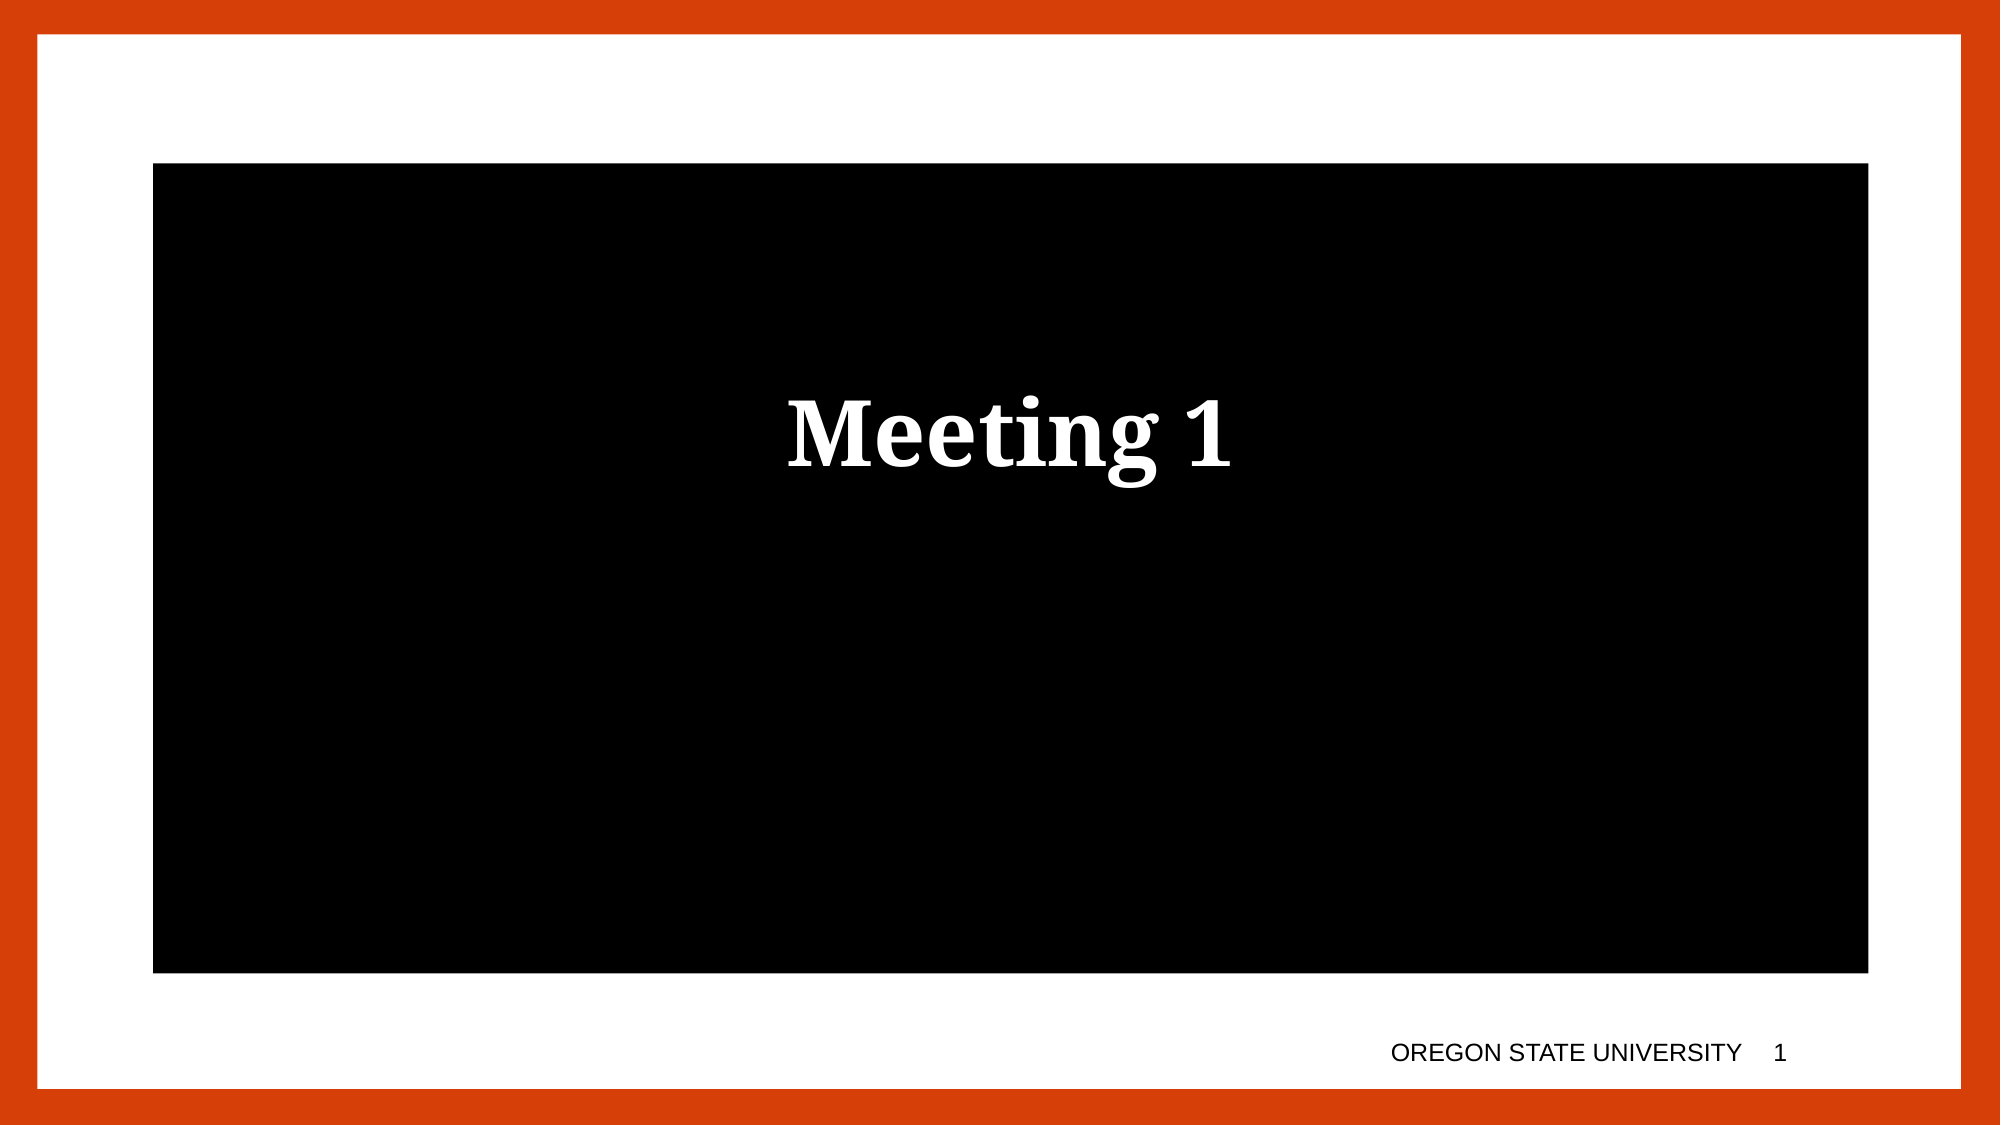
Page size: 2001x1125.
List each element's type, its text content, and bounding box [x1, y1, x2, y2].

slide_number 0 [1758, 1021, 1863, 1082]
footer OREGON STATE UNIVERSITY [662, 1021, 1758, 1082]
text_box Meeting 1 [153, 163, 1869, 974]
